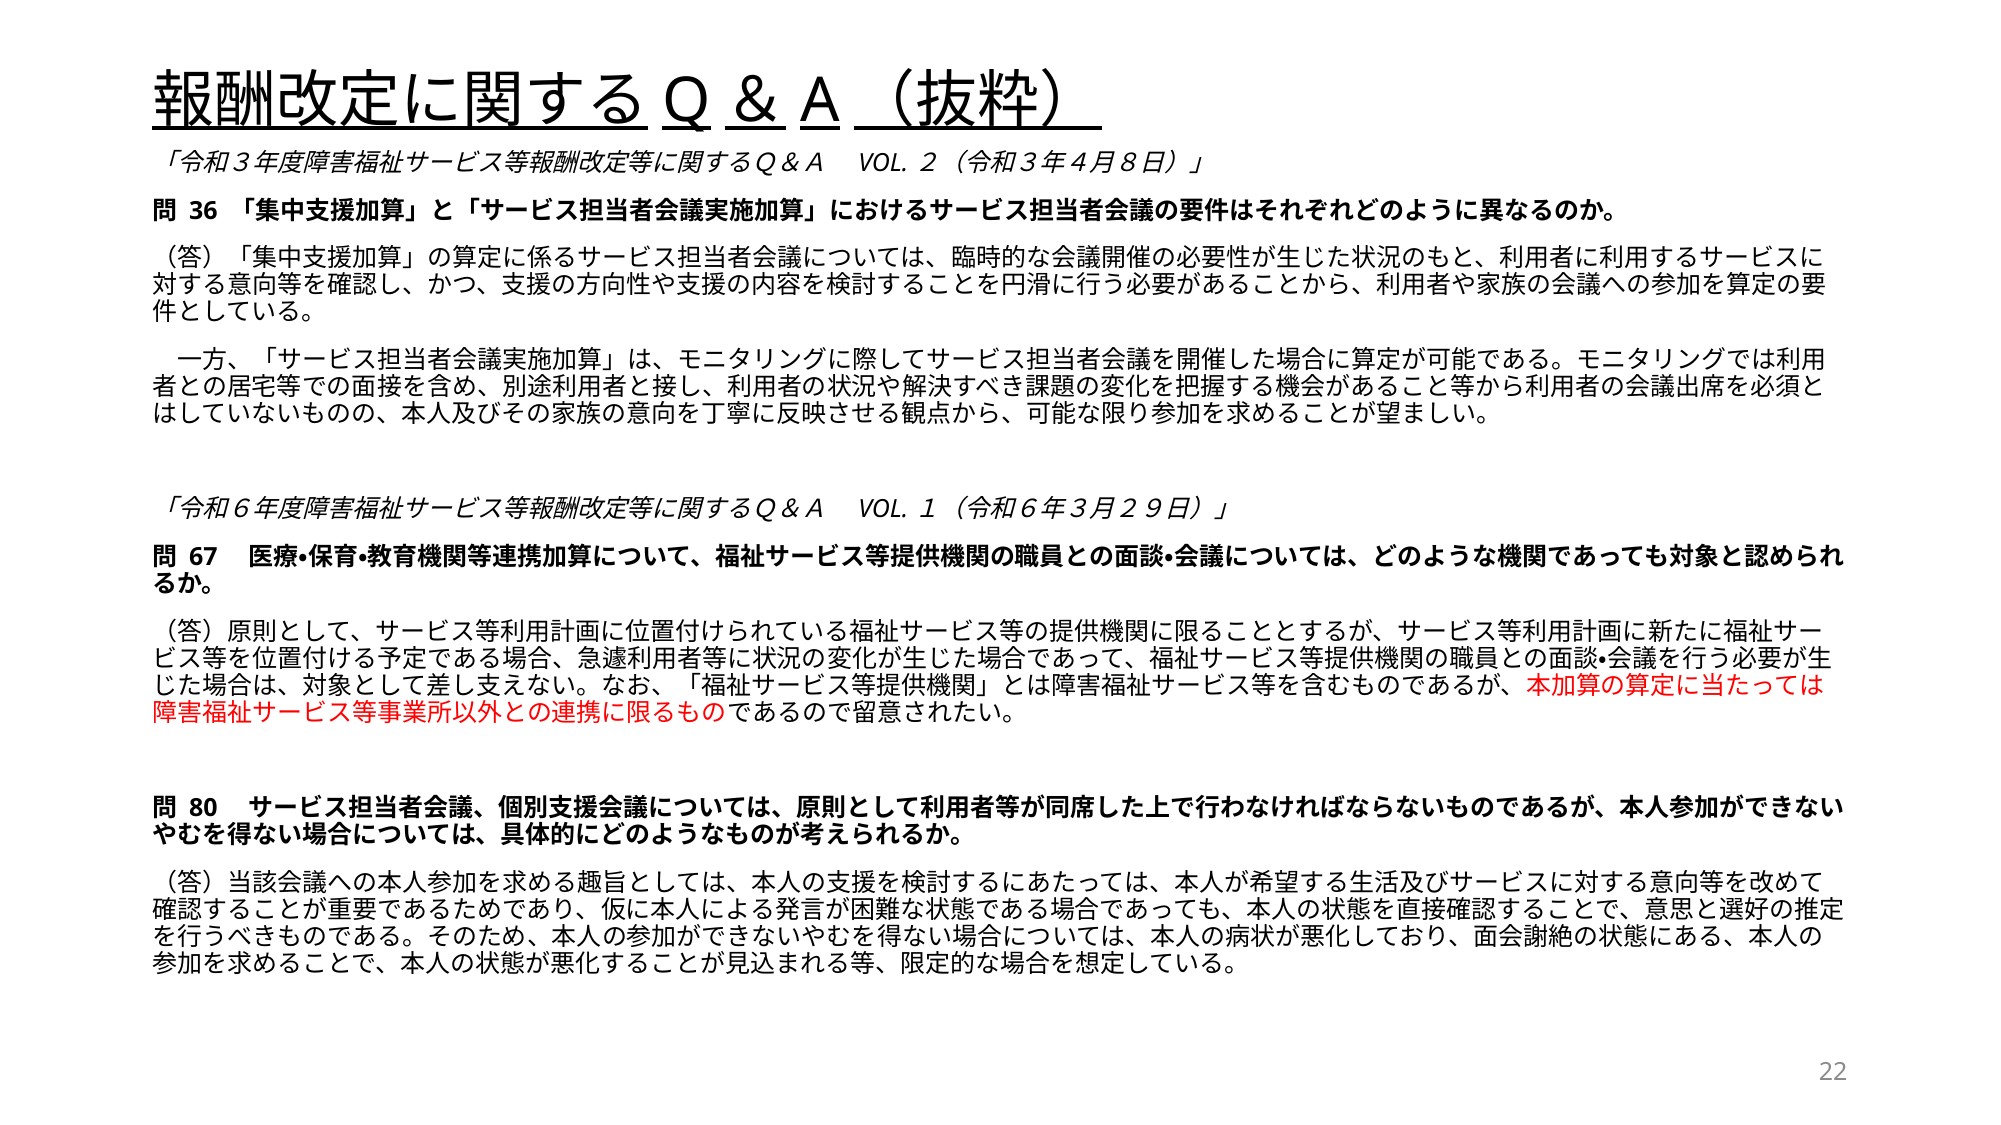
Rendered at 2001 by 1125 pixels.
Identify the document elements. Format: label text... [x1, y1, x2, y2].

list 「令和３年度障害福祉サービス等報酬改定等に関するＱ＆Ａ VOL.２（令和３年４月８日）」 問 36 「集中支援加算」と「サービス担当者会議実施加算」におけるサービス担当者会議の要件はそれぞれどのように異なるのか。 （答）「集中支援加算」の算定に係るサービス担当者会議については、臨時的な会議開催の必要性が生じた状況のもと、利用者に利用するサービスに対する意向等を確認し、かつ、支援の方向性や支援の内容を検討することを円滑に行う必要があることから、利用者や家族の会議への参加を算定の要件としている。 一方、「サービス担当者会議実施加算」は、モニタリングに際してサービス担当者会議を開催した場合に算定が可能である。モニタリングでは利用者との居宅等での面接を含め、別途利用者と接し、利用者の状況や解決すべき課題の変化を把握する機会があること等から利用者の会議出席を必須とはしていないものの、本人及びその家族の意向を丁寧に反映させる観点から、可能な限り参加を求めることが望ましい。 「令和６年度障害福祉サービス等報酬改定等に関するＱ＆Ａ VOL.１（令和６年３月２９日）」 問 67 医療・保育・教育機関等連携加算について、福祉サービス等提供機関の職員との面談・会議については、どのような機関であっても対象と認められるか。 （答）原則として、サービス等利用計画に位置付けられている福祉サービス等の提供機関に限ることとするが、サービス等利用計画に新たに福祉サービス等を位置付ける予定である場合、急遽利用者等に状況の変化が生じた場合であって、福祉サービス等提供機関の職員との面談・会議を行う必要が生じた場合は、対象として差し支えない。なお、「福祉サービス等提供機関」とは障害福祉サービス等を含むものであるが、本加算の算定に当たっては障害福祉サービス等事業所以外との連携に限るものであるので留意されたい。 問 80 サービス担当者会議、個別支援会議については、原則として利用者等が同席した上で行わなければならないものであるが、本人参加ができないやむを得ない場合については、具体的にどのようなものが考えられるか。 （答）当該会議への本人参加を求める趣旨としては、本人の支援を検討するにあたっては、本人が希望する生活及びサービスに対する意向等を改めて確認することが重要であるためであり、仮に本人による発言が困難な状態である場合であっても、本人の状態を直接確認することで、意思と選好の推定を行うべきものである。そのため、本人の参加ができないやむを得ない場合については、本人の病状が悪化しており、面会謝絶の状態にある、本人の参加を求めることで、本人の状態が悪化することが見込まれる等、限定的な場合を想定している。 [137, 142, 1863, 1026]
title 報酬改定に関するQ＆A（抜粋） [137, 59, 1863, 142]
slide_number 22 [1412, 1042, 1863, 1103]
